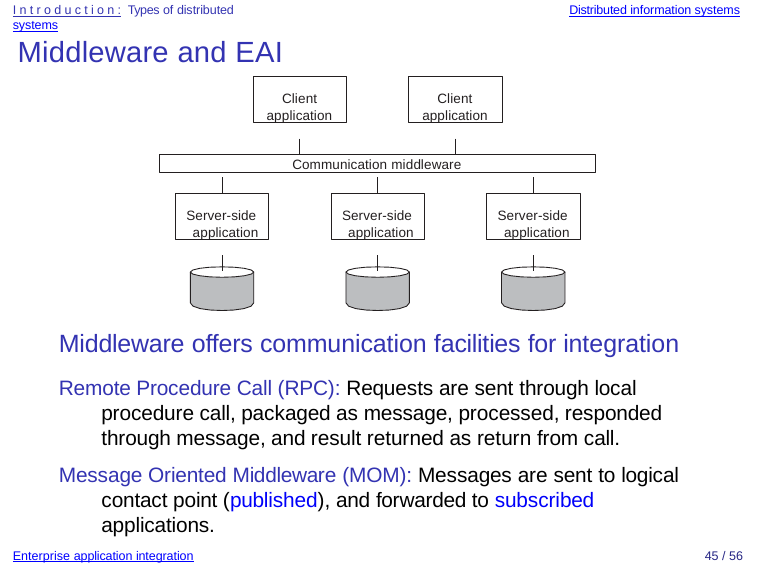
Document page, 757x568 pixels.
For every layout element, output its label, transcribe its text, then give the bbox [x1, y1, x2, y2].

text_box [189, 254, 255, 312]
slide_number 45 / 56 [698, 546, 745, 568]
text_box Server-side application [175, 193, 269, 240]
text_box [345, 254, 411, 312]
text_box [500, 254, 566, 312]
text_box Enterprise application integration [10, 546, 197, 563]
text_box Communication middleware [159, 154, 596, 173]
text_box Middleware and EAI [15, 30, 287, 69]
text_box Server-side application [486, 193, 580, 240]
text_box Server-side application [330, 193, 425, 240]
text_box Client application [253, 76, 347, 123]
text_box Distributed information systems [567, 0, 745, 18]
text_box Middleware offers communication facilities for integration Remote Procedure Call (RPC): Requests are sent through local procedure call, packaged as message, processed, responded through message, and result returned as return from call. Message Oriented Middleware (MOM): Messages are sent to logical contact point (published), and forwarded to subscribed applications. [56, 325, 693, 537]
text_box Introduction: Types of distributed systems [10, 0, 247, 33]
text_box Client application [408, 76, 503, 123]
